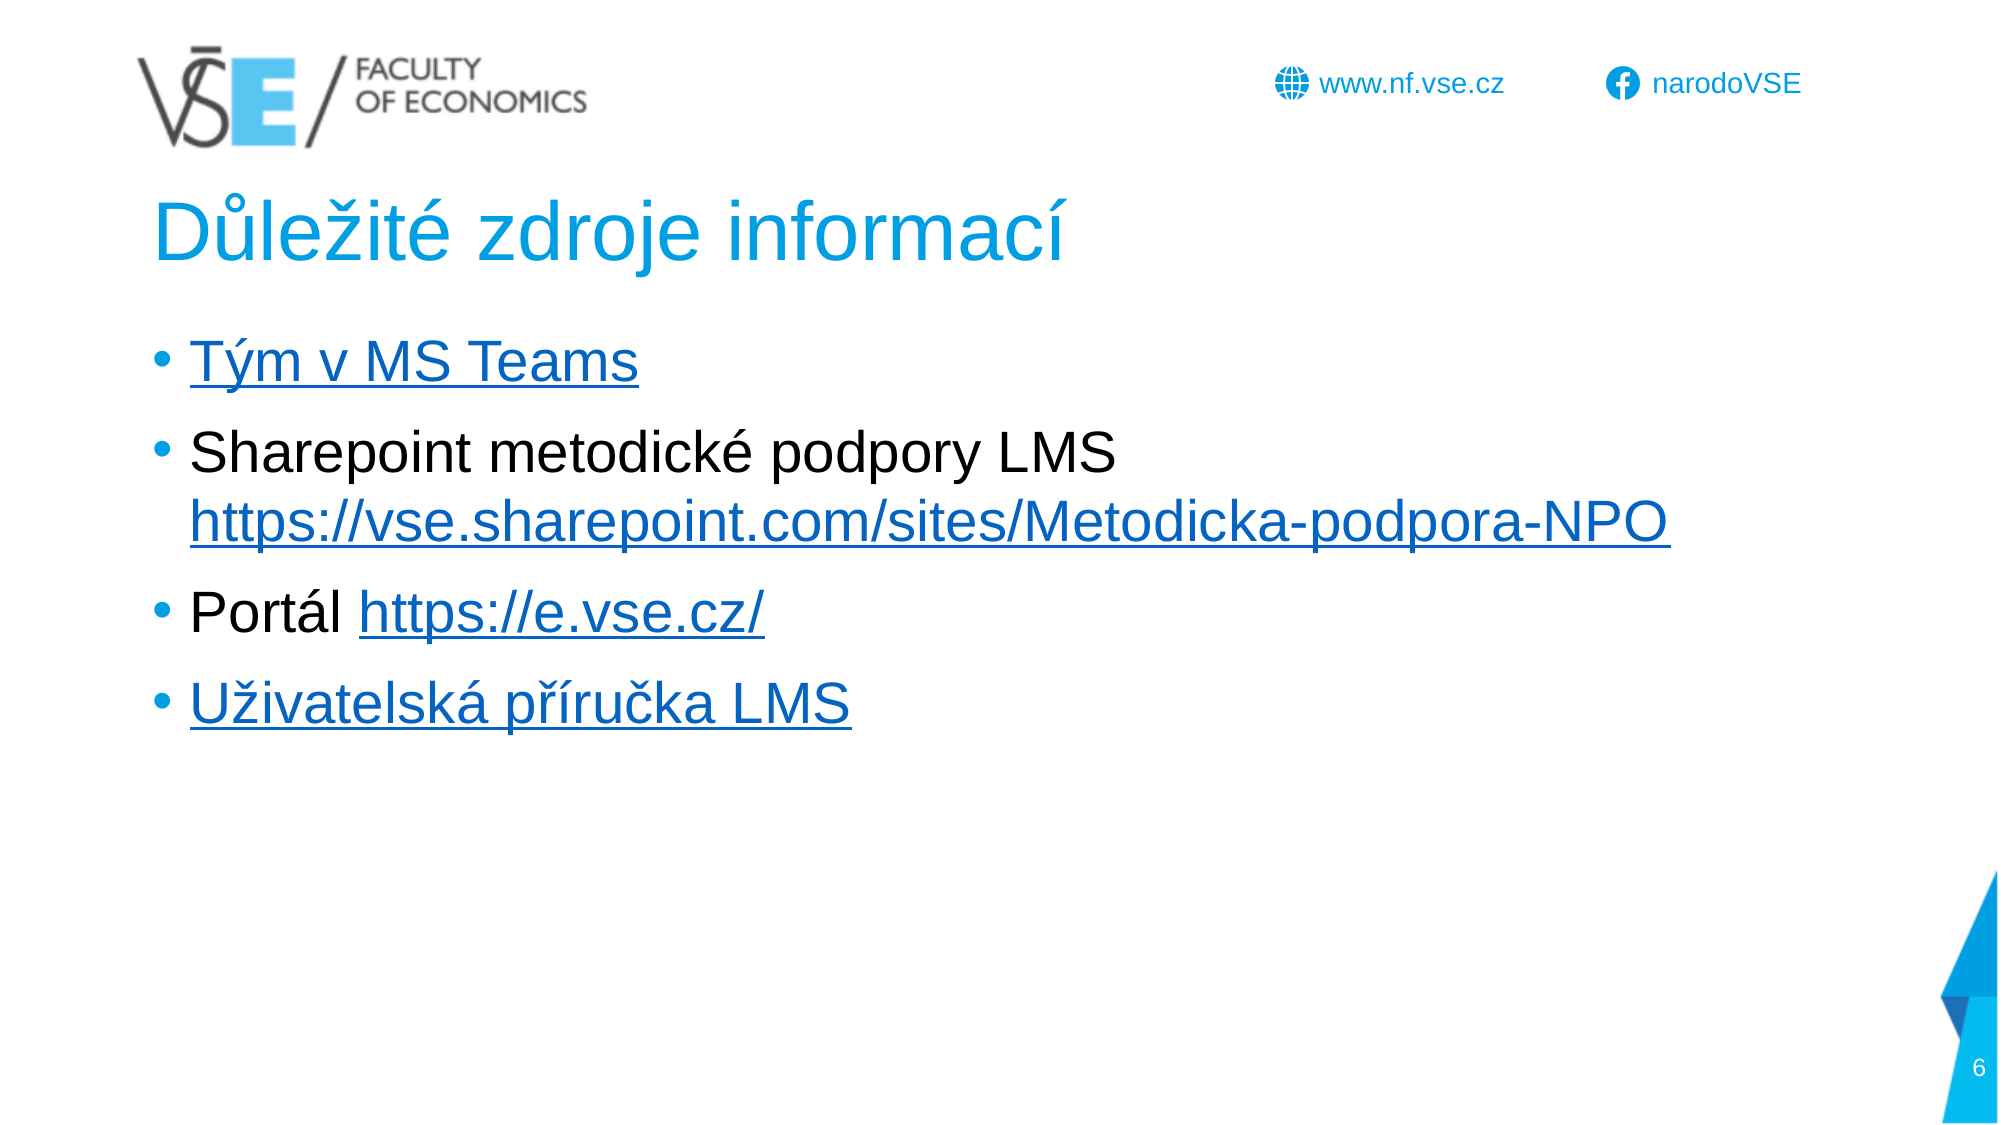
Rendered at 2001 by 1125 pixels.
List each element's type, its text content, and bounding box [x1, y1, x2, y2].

list Tým v MS Teams Sharepoint metodické podpory LMS https://vse.sharepoint.com/sites/Metodicka-podpora-NPO Portál https://e.vse.cz/ Uživatelská příručka LMS [137, 315, 1839, 1043]
title Důležité zdroje informací [137, 180, 1839, 294]
picture [1, 0, 1999, 1125]
